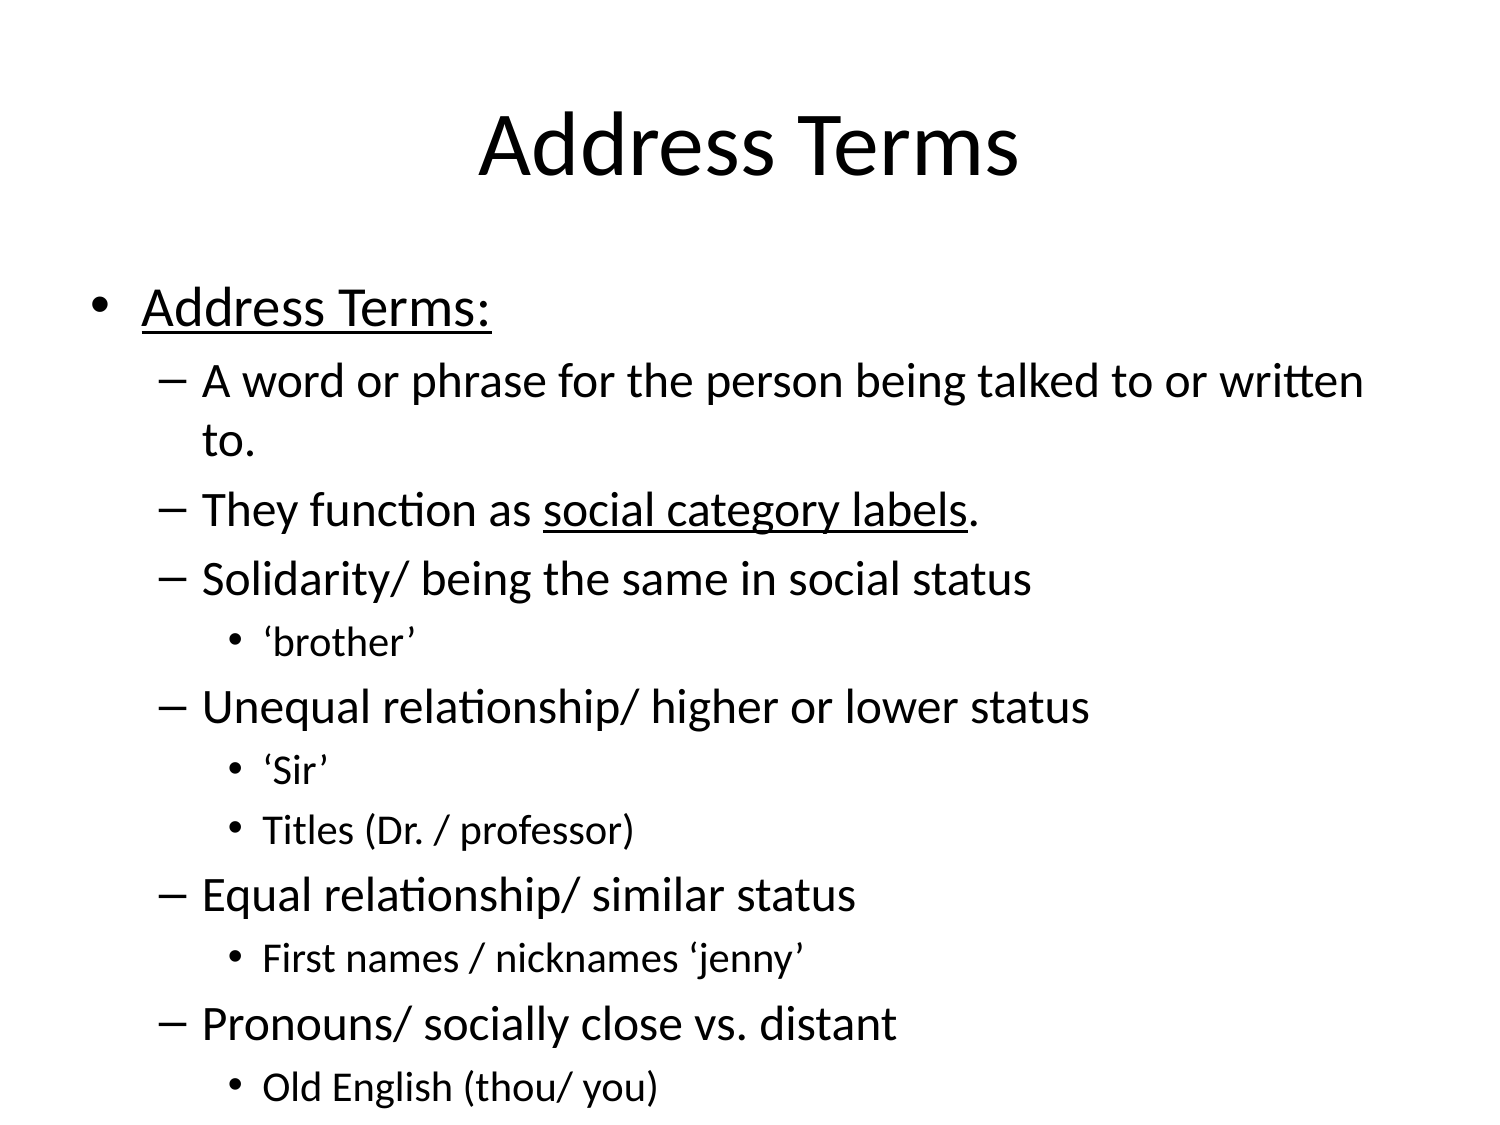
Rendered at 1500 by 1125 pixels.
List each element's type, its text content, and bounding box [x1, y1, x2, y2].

list Address Terms: A word or phrase for the person being talked to or written to. They function as social category labels. Solidarity/ being the same in social status ‘brother’ Unequal relationship/ higher or lower status ‘Sir’ Titles (Dr. / professor) Equal relationship/ similar status First names / nicknames ‘jenny’ Pronouns/ socially close vs. distant Old English (thou/ you) [75, 262, 1425, 1125]
title Address Terms [75, 45, 1425, 233]
